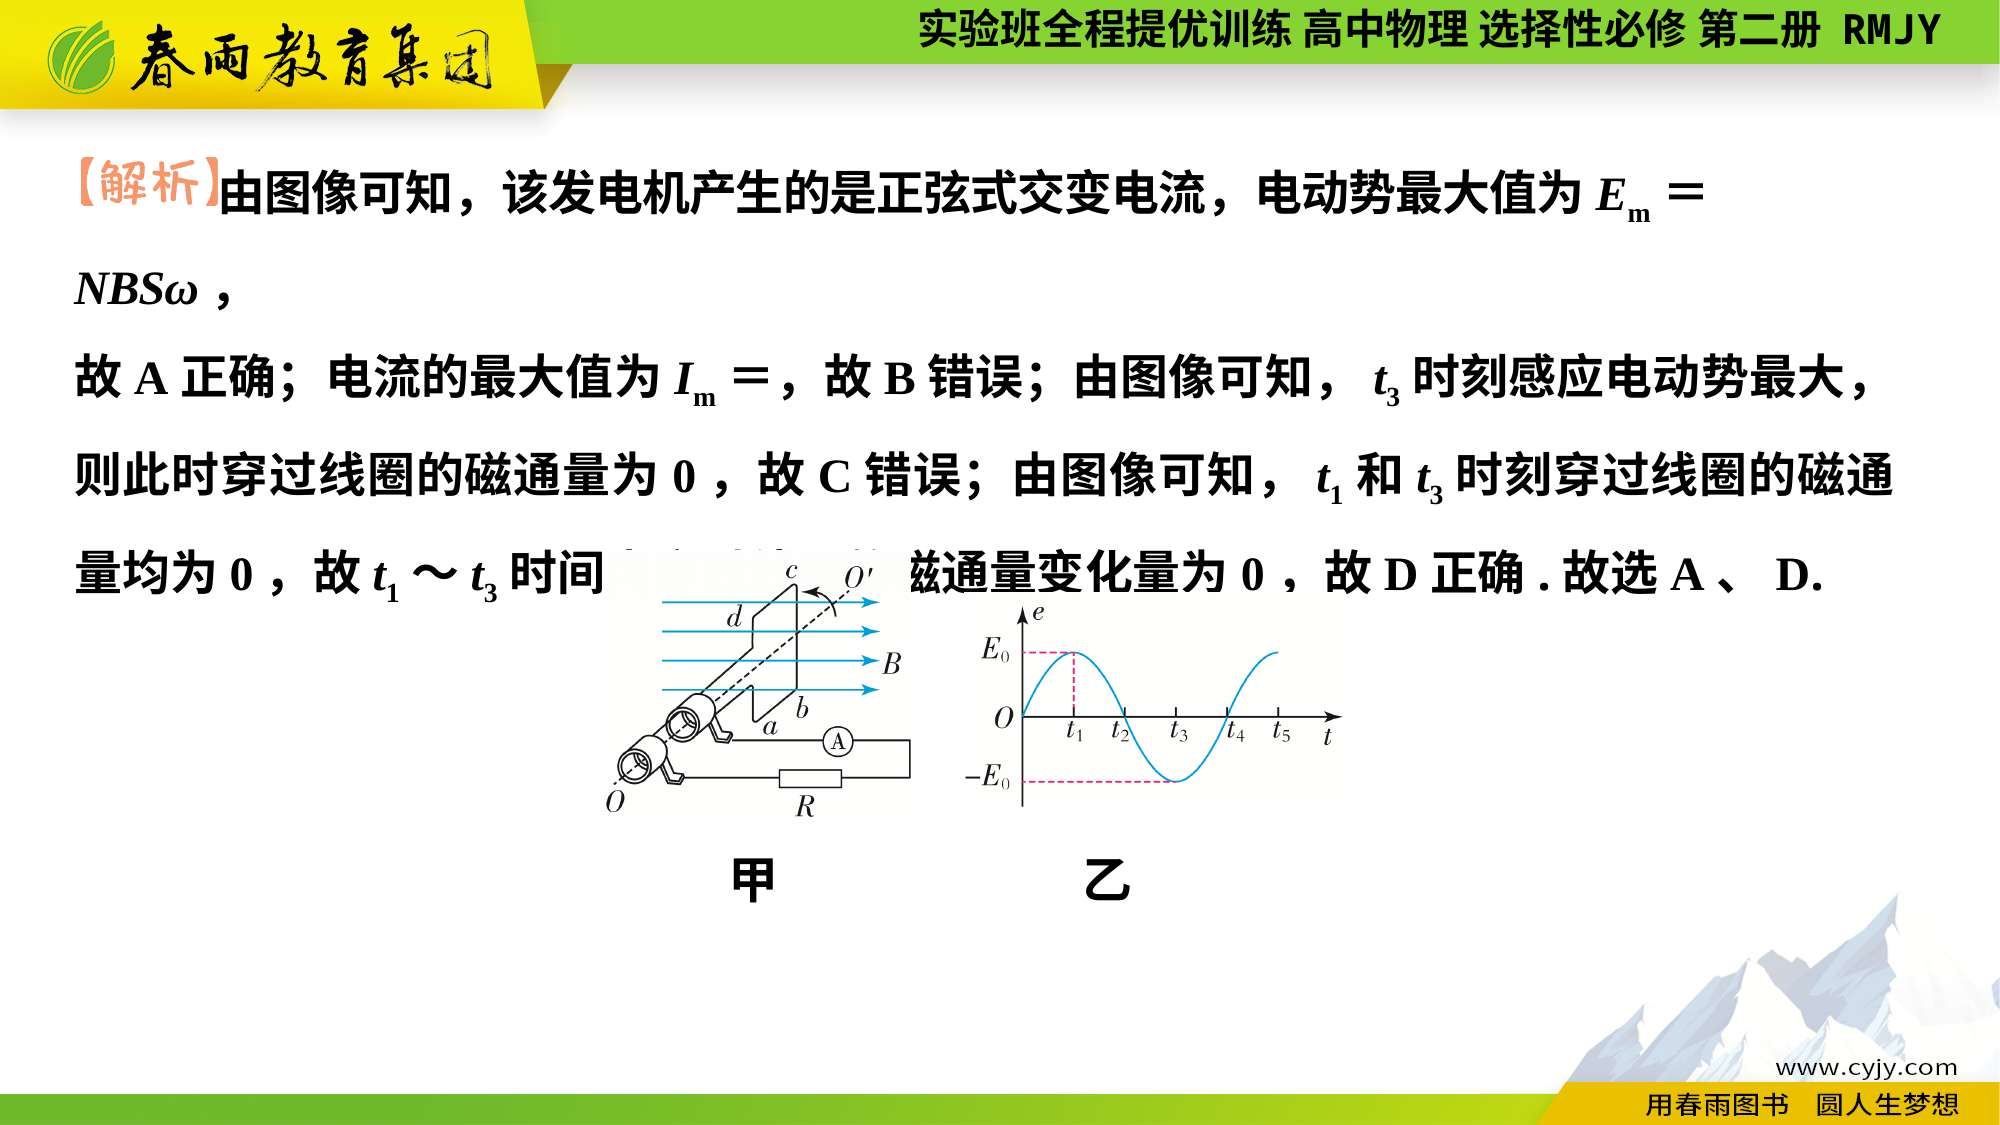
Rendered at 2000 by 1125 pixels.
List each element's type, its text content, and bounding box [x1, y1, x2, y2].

text_box 甲 乙 [714, 810, 1189, 916]
picture [0, 0, 2000, 1125]
